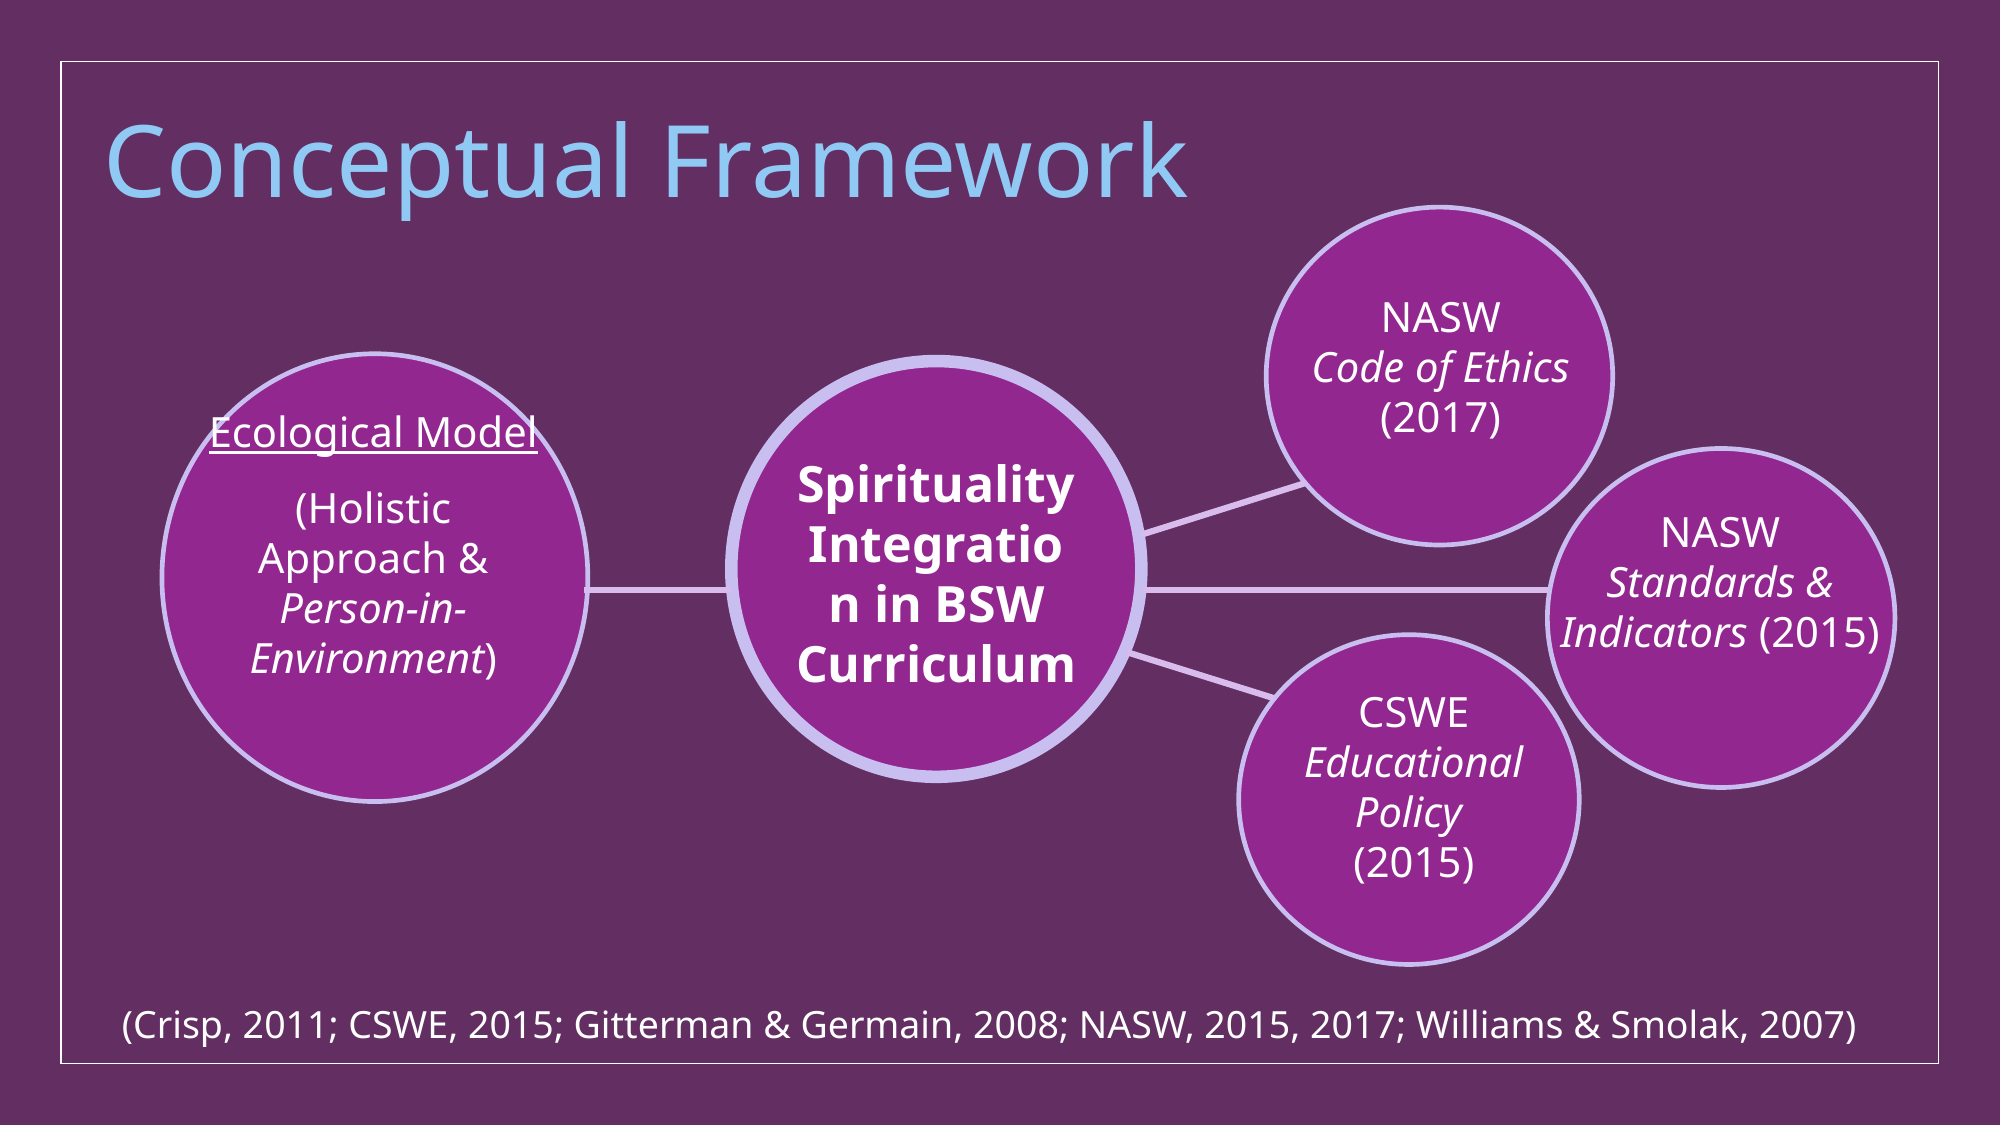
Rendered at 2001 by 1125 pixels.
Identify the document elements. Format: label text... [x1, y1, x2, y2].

text_box (Crisp, 2011; CSWE, 2015; Gitterman & Germain, 2008; NASW, 2015, 2017; Williams & Smolak, 2007) [107, 993, 1950, 1054]
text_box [161, 207, 1896, 965]
title Conceptual Framework [88, 52, 1739, 278]
